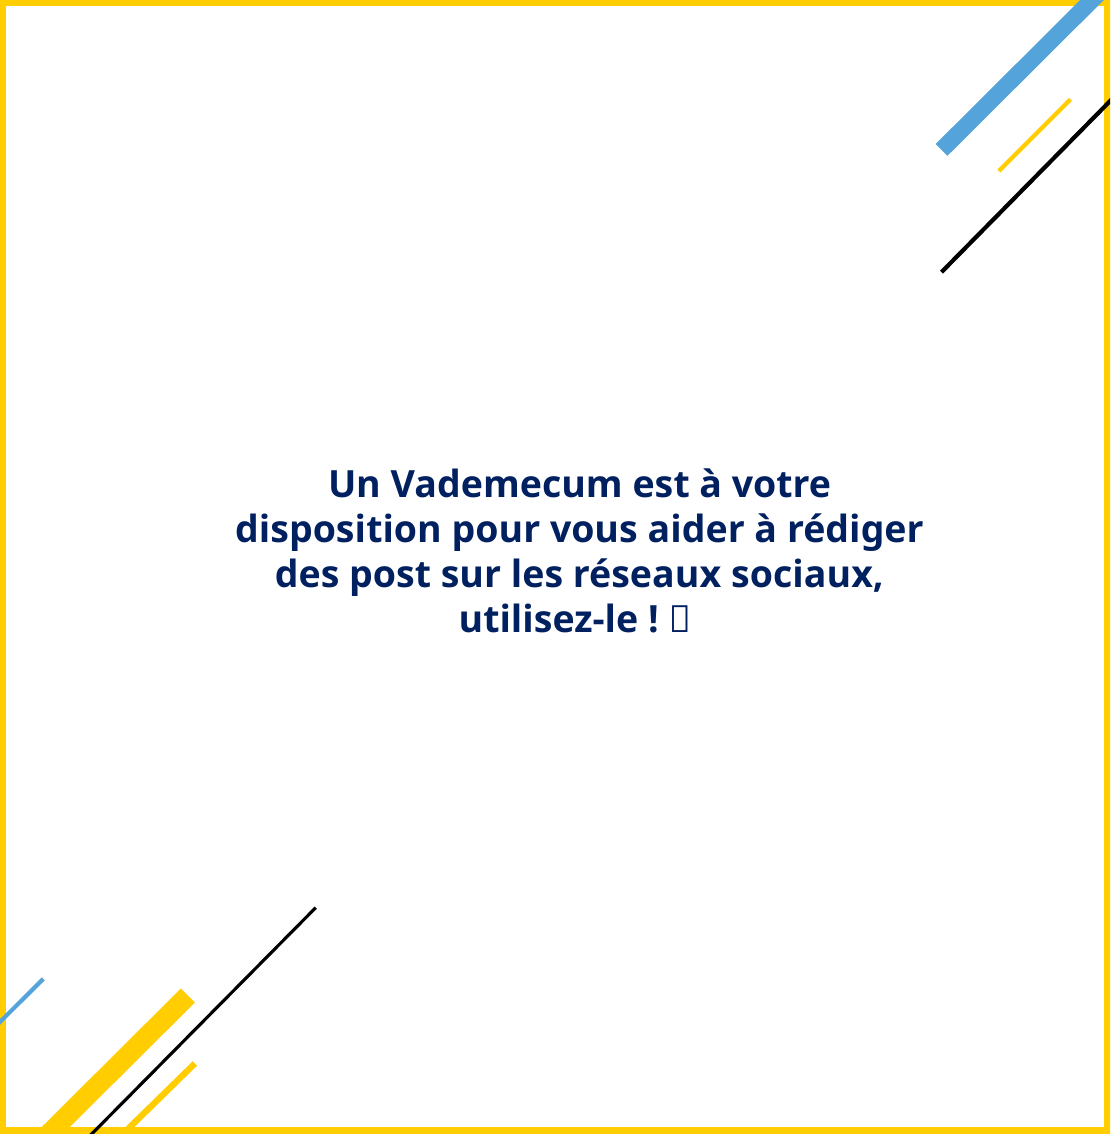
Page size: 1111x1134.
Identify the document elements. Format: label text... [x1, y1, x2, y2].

text_box Un Vademecum est à votre disposition pour vous aider à rédiger des post sur les réseaux sociaux, utilisez-le !  [216, 452, 944, 648]
